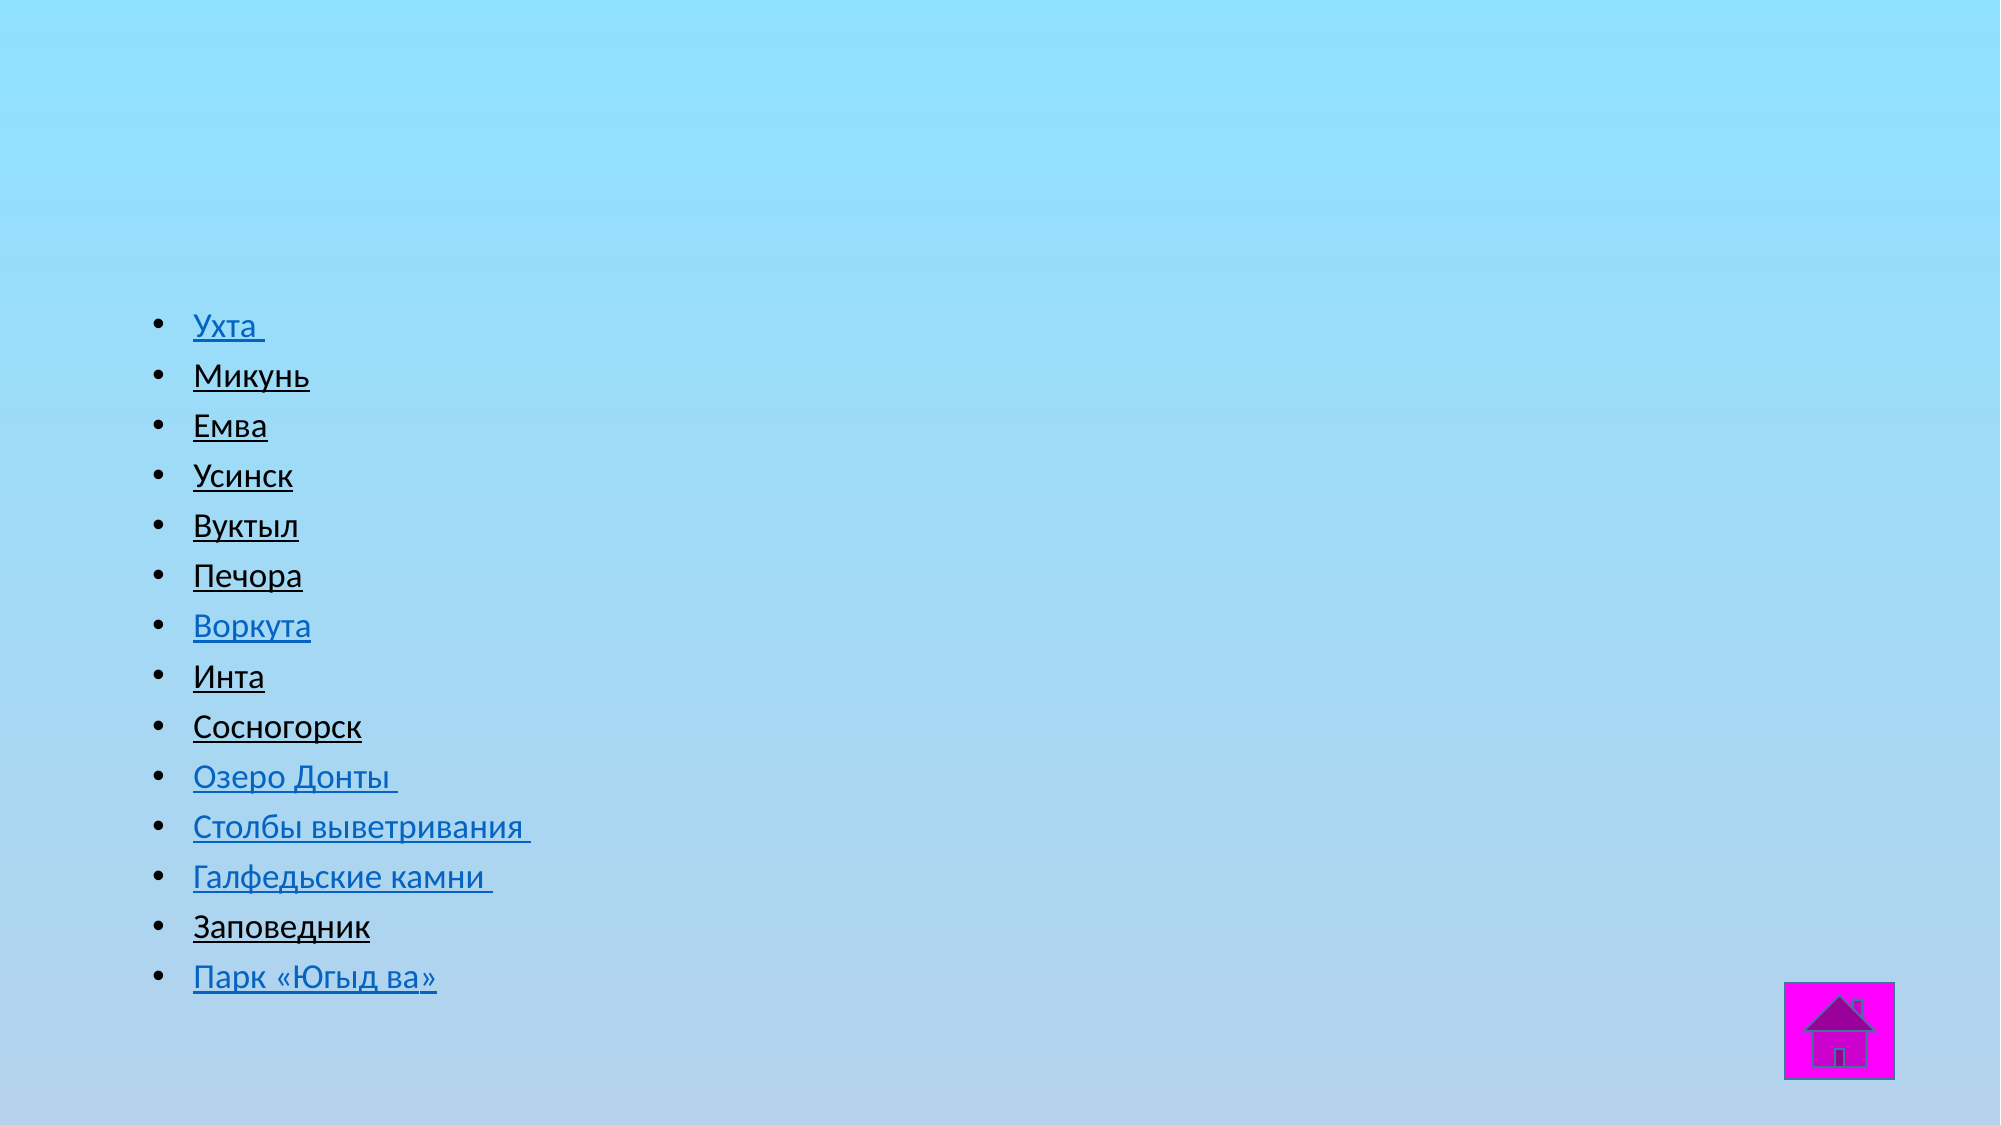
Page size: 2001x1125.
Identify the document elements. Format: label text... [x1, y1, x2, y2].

text_box [1784, 982, 1895, 1080]
list Ухта Микунь Емва Усинск Вуктыл Печора Воркута Инта Сосногорск Озеро Донты Столбы выветривания Галфедьские камни Заповедник Парк «Югыд ва» [137, 299, 1863, 1014]
